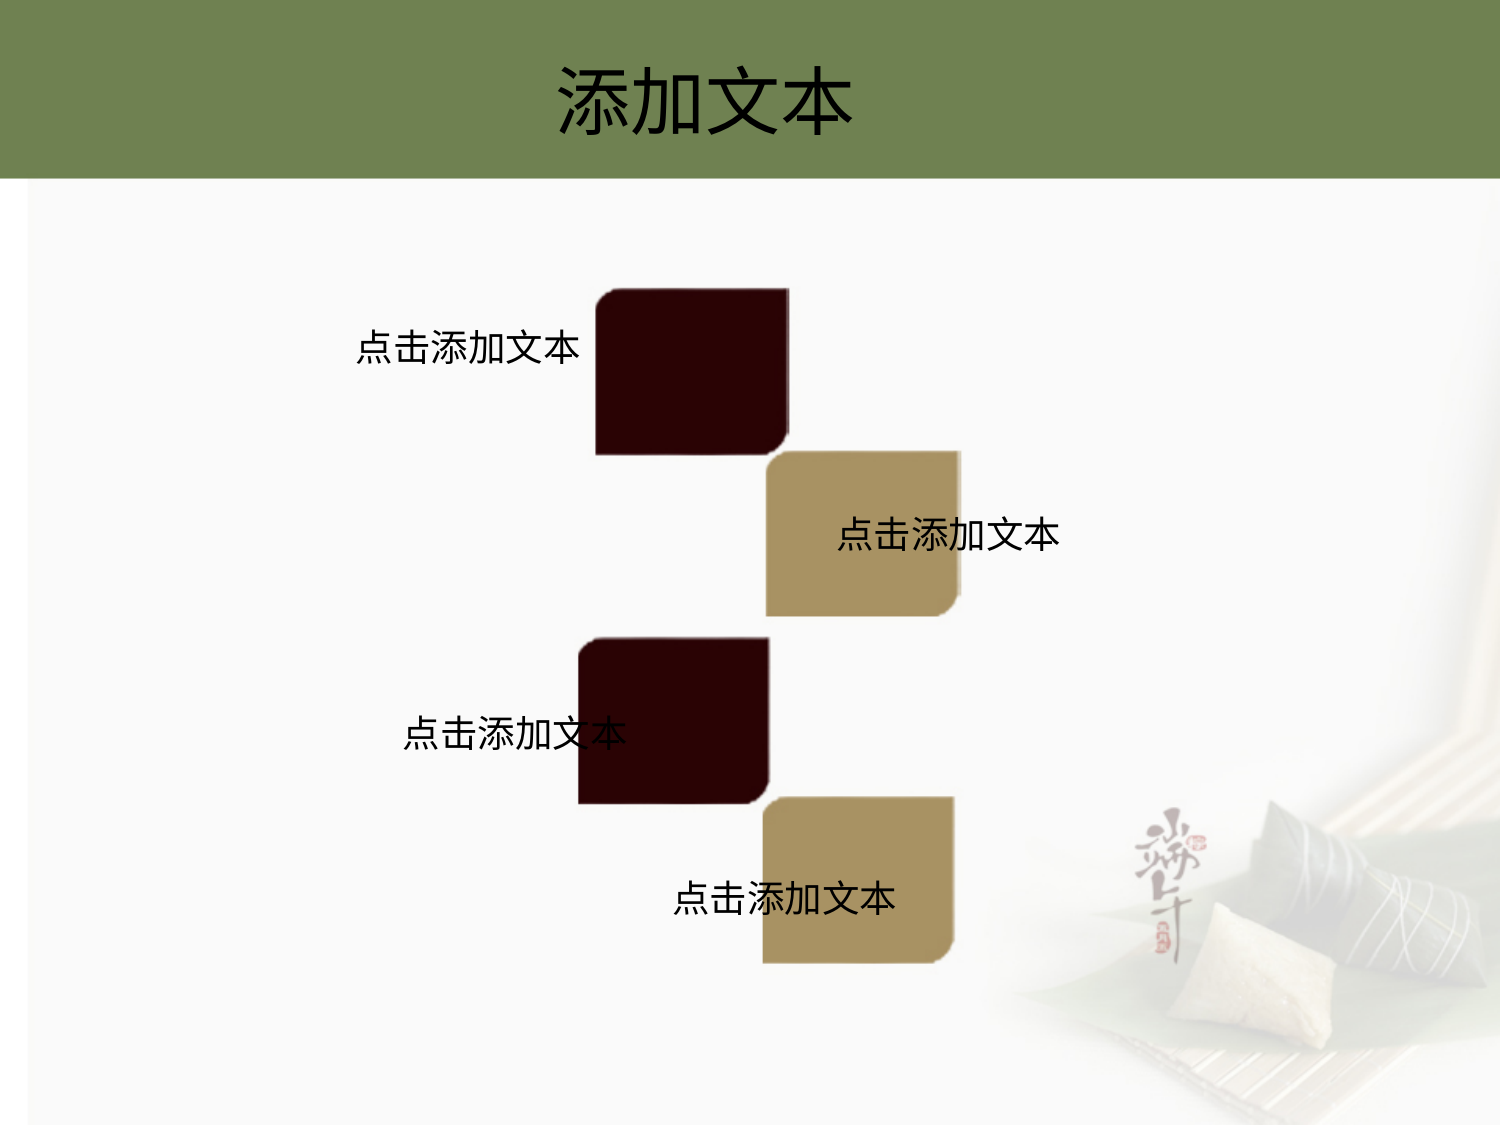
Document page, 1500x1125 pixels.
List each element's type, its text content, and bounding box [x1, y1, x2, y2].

text_box 点击添加文本 [821, 503, 1077, 564]
text_box 点击添加文本 [657, 867, 913, 927]
picture [0, 0, 1500, 1125]
text_box 点击添加文本 [341, 316, 596, 377]
text_box 添加文本 [540, 46, 871, 152]
text_box 点击添加文本 [387, 703, 643, 763]
